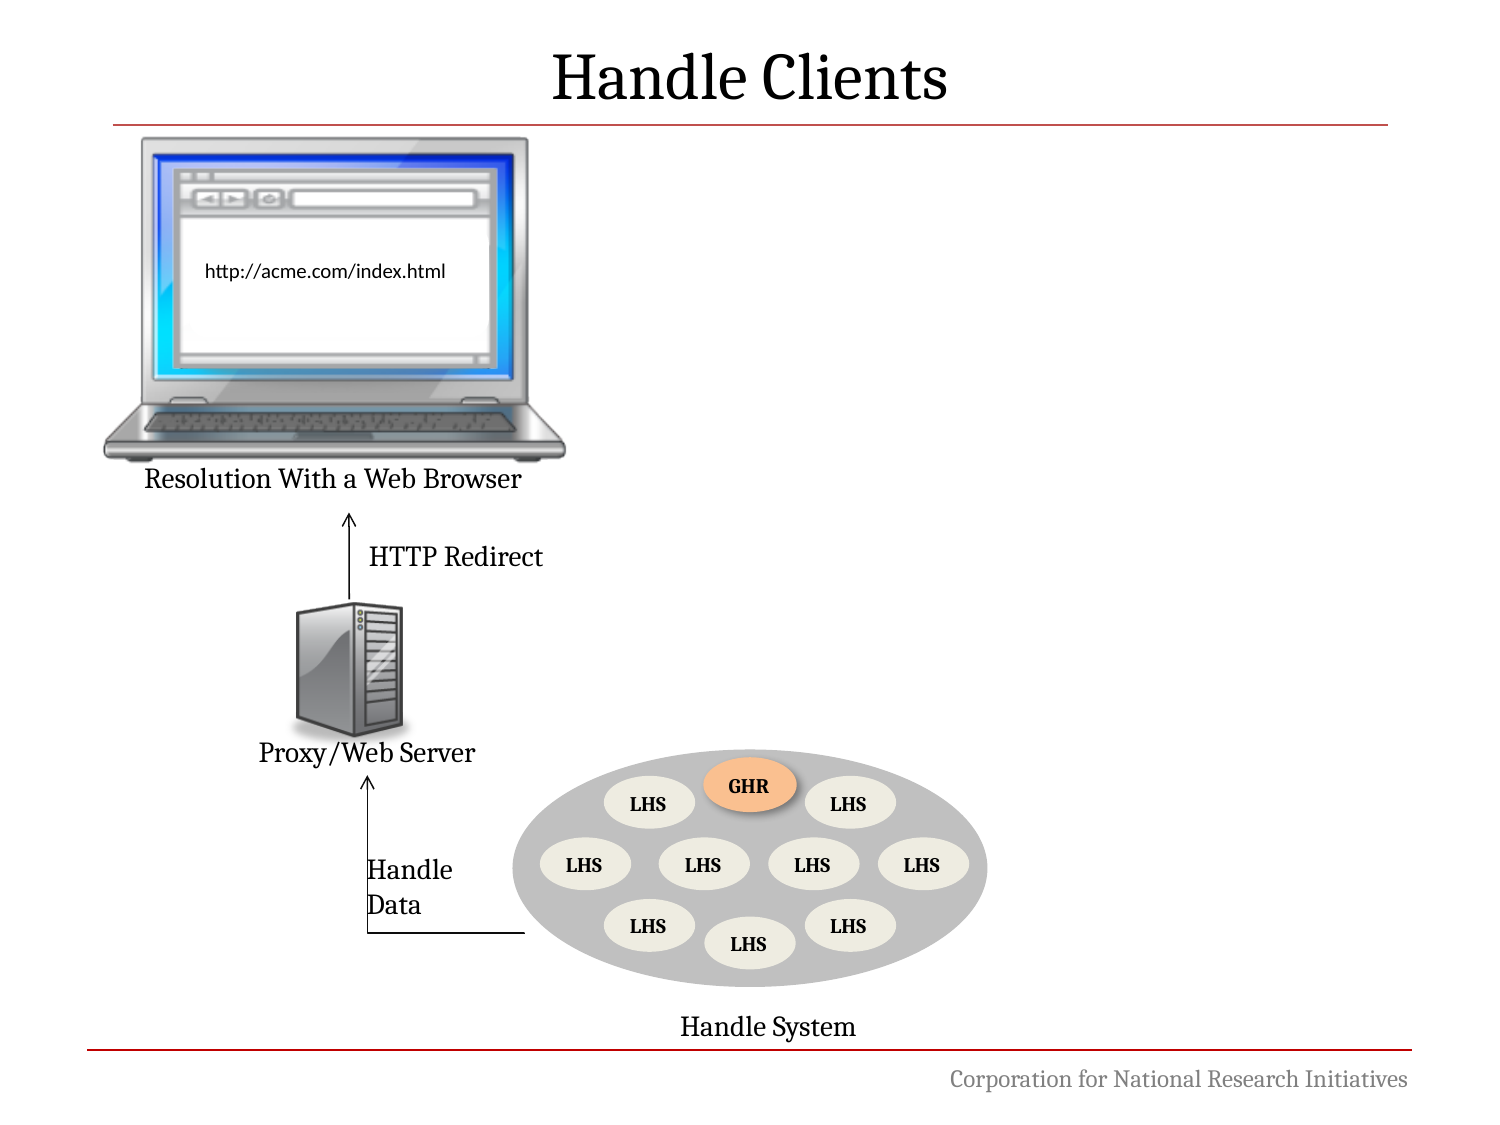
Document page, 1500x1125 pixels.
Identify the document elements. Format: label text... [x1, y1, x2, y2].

text_box Handle Clients [74, 24, 1425, 150]
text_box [348, 512, 564, 600]
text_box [349, 775, 525, 934]
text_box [512, 749, 988, 988]
text_box Handle System [665, 999, 872, 1050]
picture [87, 49, 576, 538]
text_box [236, 599, 499, 777]
